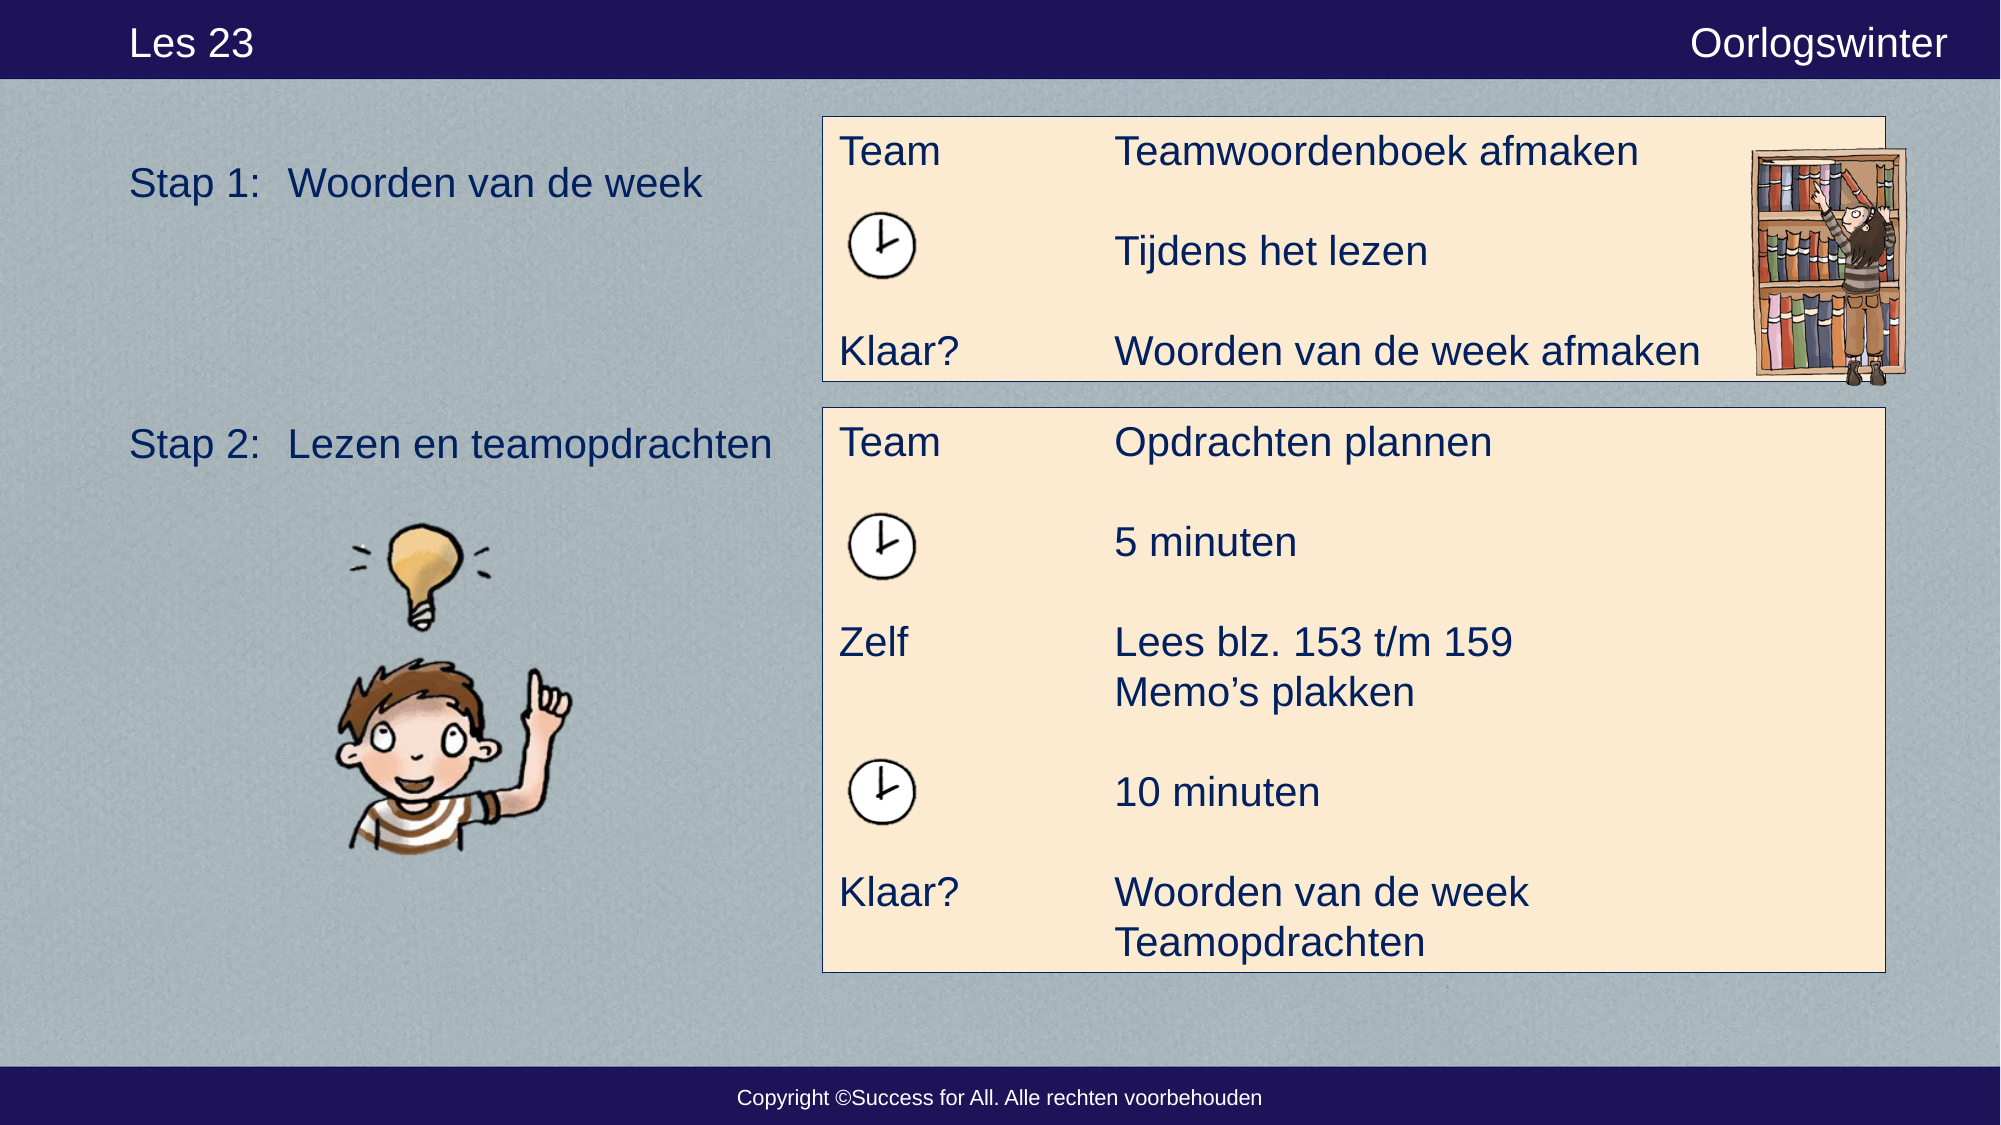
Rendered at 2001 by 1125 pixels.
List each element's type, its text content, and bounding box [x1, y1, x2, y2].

text_box Team Opdrachten plannen 5 minuten Zelf Lees blz. 153 t/m 159 Memo’s plakken 10 minuten Klaar? Woorden van de week Teamopdrachten [822, 407, 1886, 973]
text_box Team Teamwoordenboek afmaken Tijdens het lezen Klaar? Woorden van de week afmaken [822, 116, 1886, 382]
text_box Stap 1: Woorden van de week Stap 2: Lezen en teamopdrachten [114, 148, 907, 474]
text_box Les 23 [114, 8, 354, 73]
text_box Oorlogswinter [786, 8, 1963, 73]
text_box Copyright ©Success for All. Alle rechten voorbehouden [0, 1076, 2000, 1125]
picture [0, 0, 2001, 1125]
